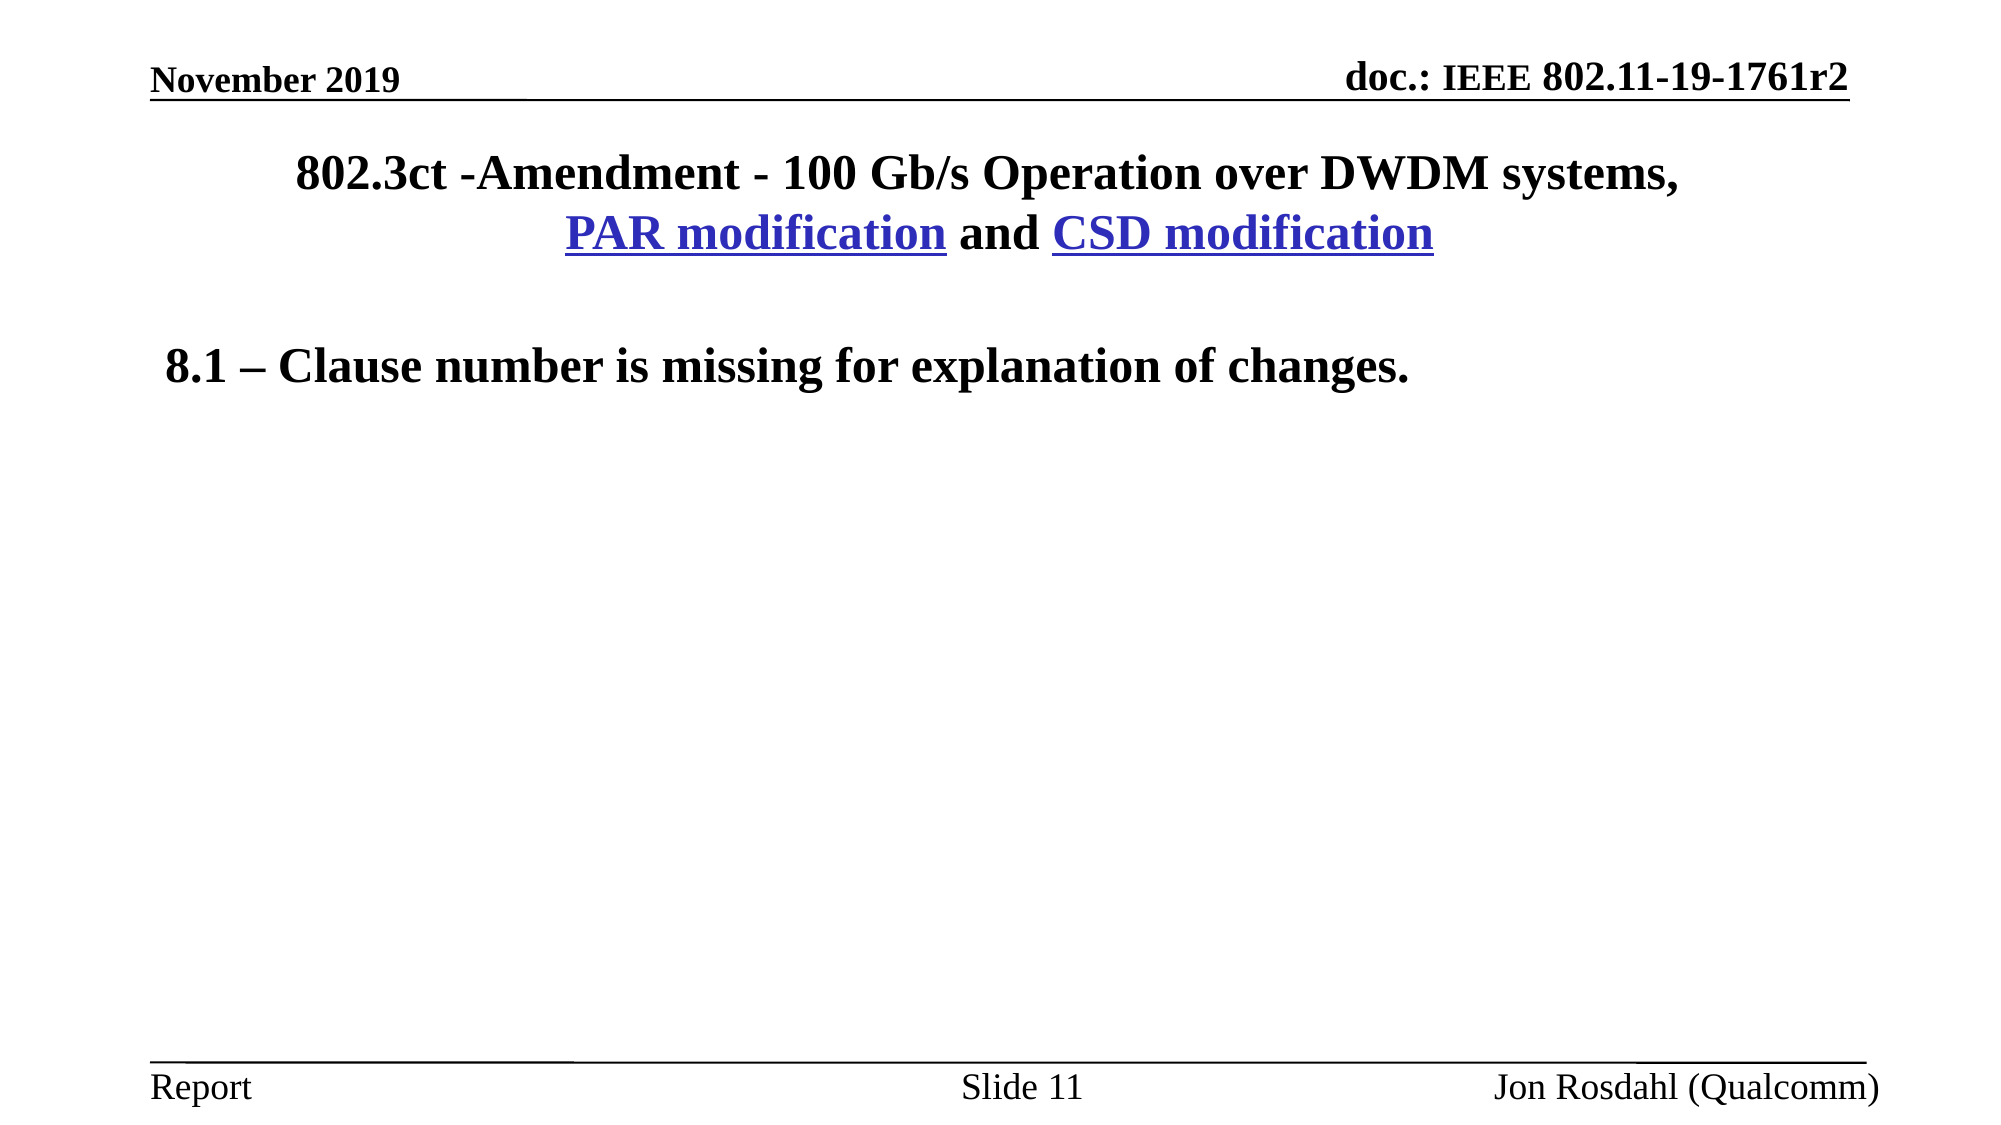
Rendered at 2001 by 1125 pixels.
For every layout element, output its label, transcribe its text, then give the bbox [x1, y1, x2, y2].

title 802.3ct -Amendment - 100 Gb/s Operation over DWDM systems, PAR modification and CSD modification [149, 112, 1850, 288]
list 8.1 – Clause number is missing for explanation of changes. [149, 324, 1850, 1000]
slide_number Slide 11 [950, 1061, 1095, 1125]
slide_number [149, 49, 431, 100]
footer Jon Rosdahl (Qualcomm) [1436, 1061, 1881, 1108]
